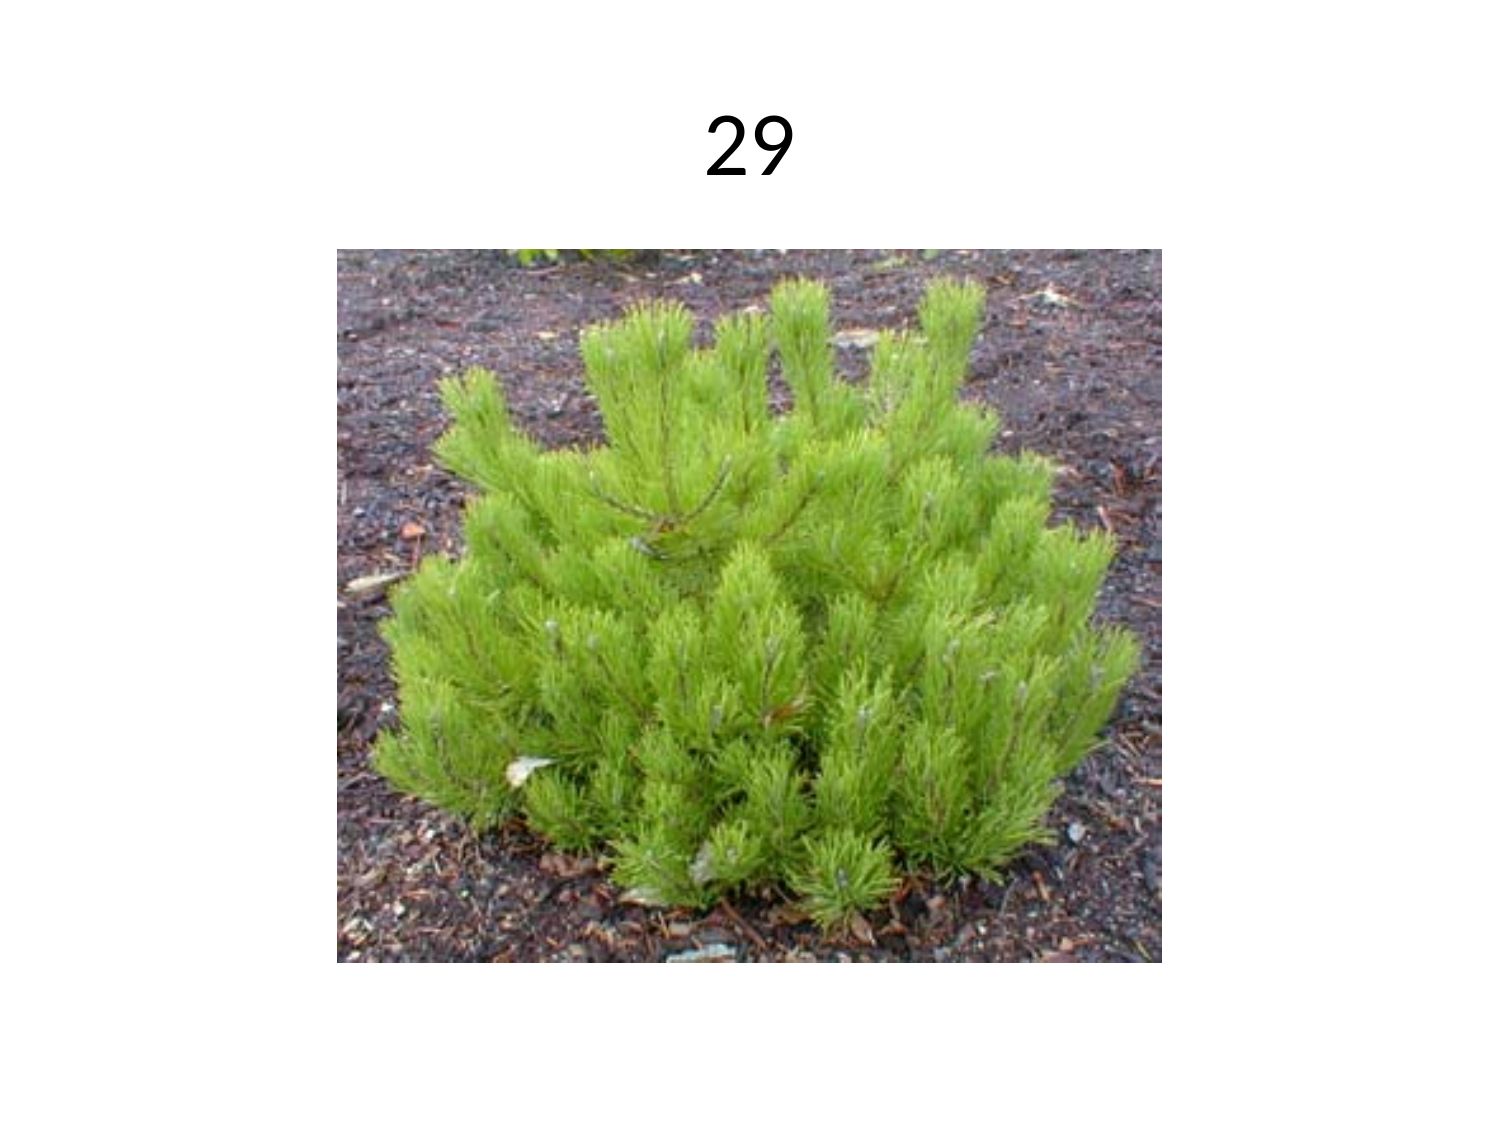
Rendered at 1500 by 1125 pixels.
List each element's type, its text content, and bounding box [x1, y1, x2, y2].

title 29 [75, 45, 1425, 233]
picture [337, 249, 1162, 963]
